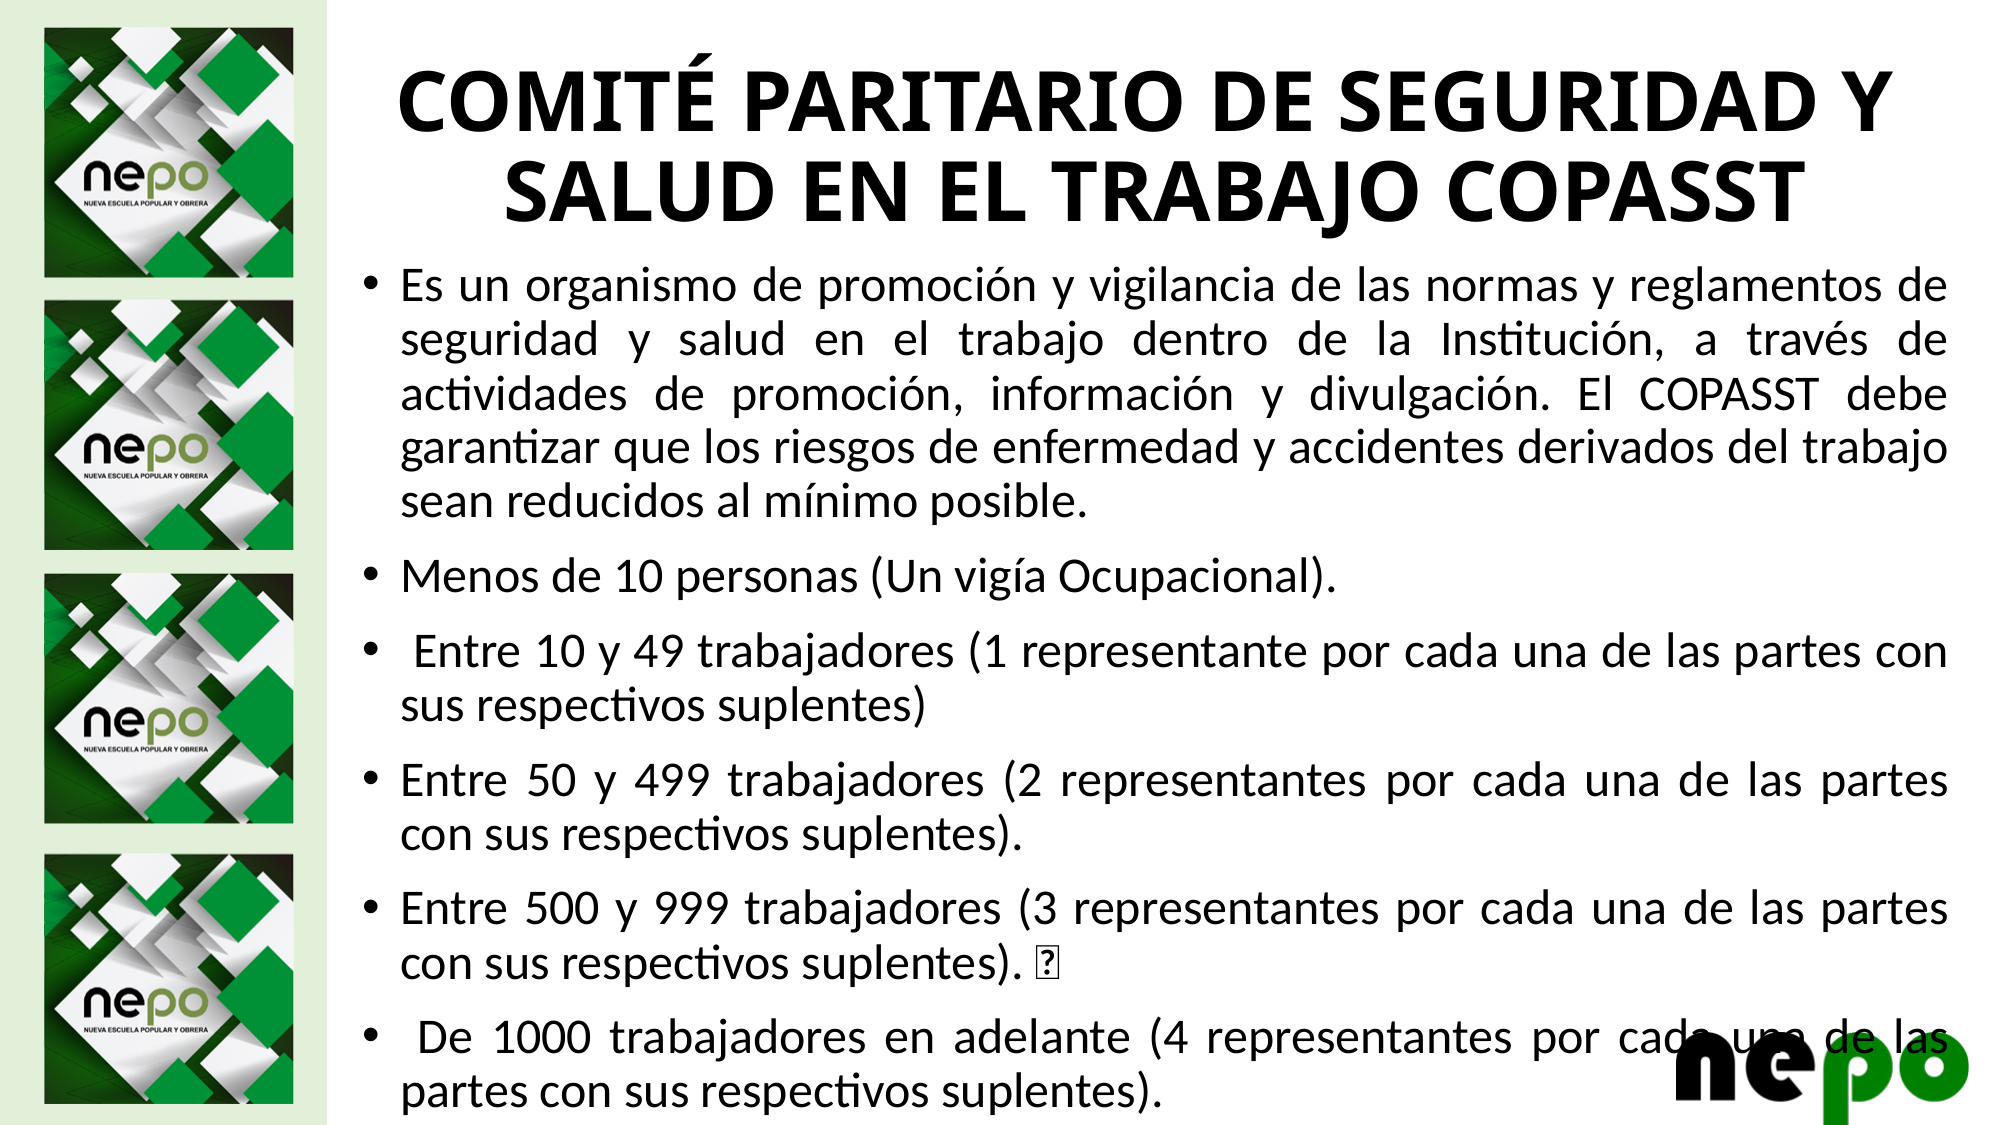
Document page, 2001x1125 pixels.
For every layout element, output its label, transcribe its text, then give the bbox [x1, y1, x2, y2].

picture [1964, 1032, 1969, 1125]
list Es un organismo de promoción y vigilancia de las normas y reglamentos de seguridad y salud en el trabajo dentro de la Institución, a través de actividades de promoción, información y divulgación. El COPASST debe garantizar que los riesgos de enfermedad y accidentes derivados del trabajo sean reducidos al mínimo posible. Menos de 10 personas (Un vigía Ocupacional). Entre 10 y 49 trabajadores (1 representante por cada una de las partes con sus respectivos suplentes) Entre 50 y 499 trabajadores (2 representantes por cada una de las partes con sus respectivos suplentes). Entre 500 y 999 trabajadores (3 representantes por cada una de las partes con sus respectivos suplentes).  De 1000 trabajadores en adelante (4 representantes por cada una de las partes con sus respectivos suplentes). [347, 251, 1964, 1125]
picture [0, 0, 327, 1125]
title COMITÉ PARITARIO DE SEGURIDAD Y SALUD EN EL TRABAJO COPASST [347, 52, 1964, 229]
